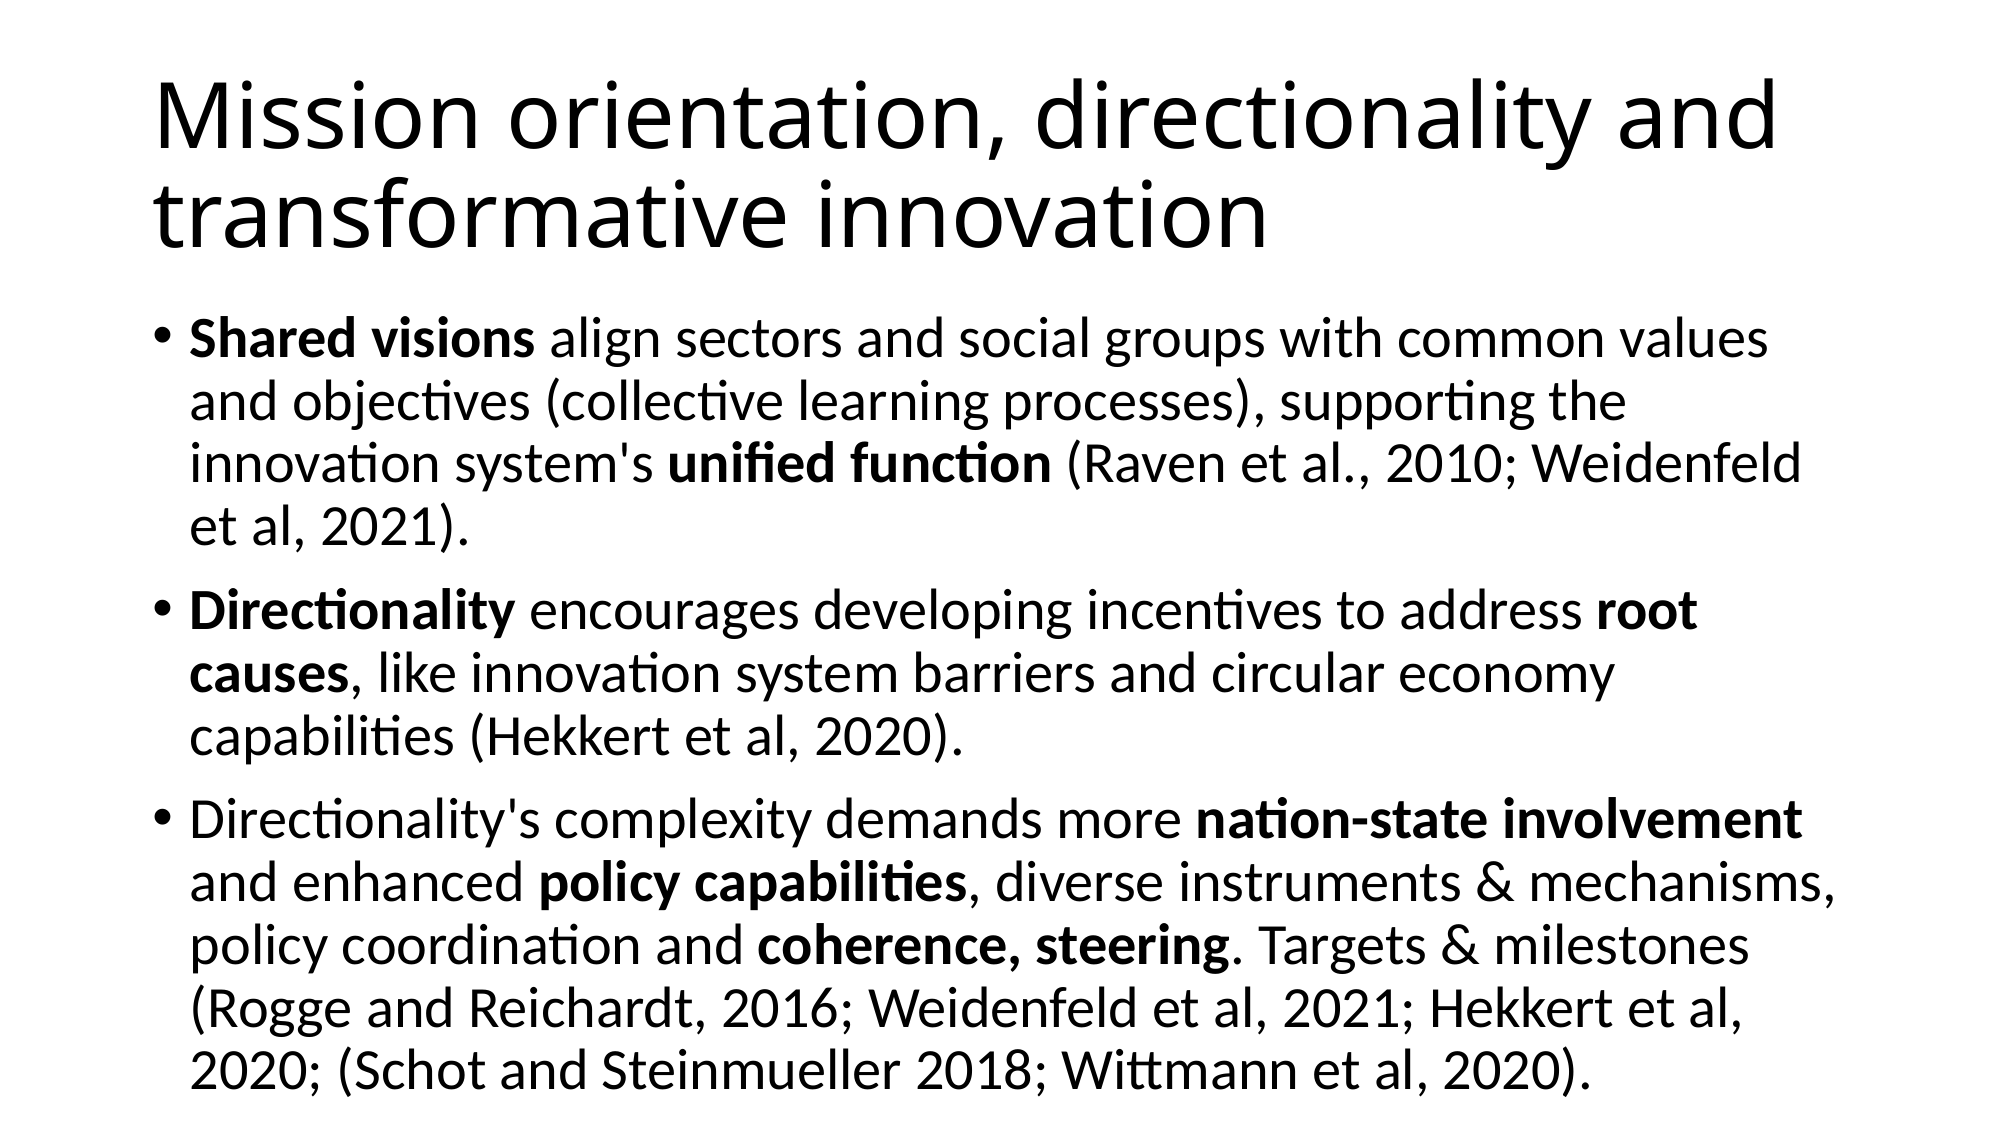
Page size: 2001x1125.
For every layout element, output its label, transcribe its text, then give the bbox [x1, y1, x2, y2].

title Mission orientation, directionality and transformative innovation [137, 59, 1863, 278]
list Shared visions align sectors and social groups with common values and objectives (collective learning processes), supporting the innovation system's unified function (Raven et al., 2010; Weidenfeld et al, 2021). Directionality encourages developing incentives to address root causes, like innovation system barriers and circular economy capabilities (Hekkert et al, 2020). Directionality's complexity demands more nation-state involvement and enhanced policy capabilities, diverse instruments & mechanisms, policy coordination and coherence, steering. Targets & milestones (Rogge and Reichardt, 2016; Weidenfeld et al, 2021; Hekkert et al, 2020; (Schot and Steinmueller 2018; Wittmann et al, 2020). [137, 299, 1863, 1125]
